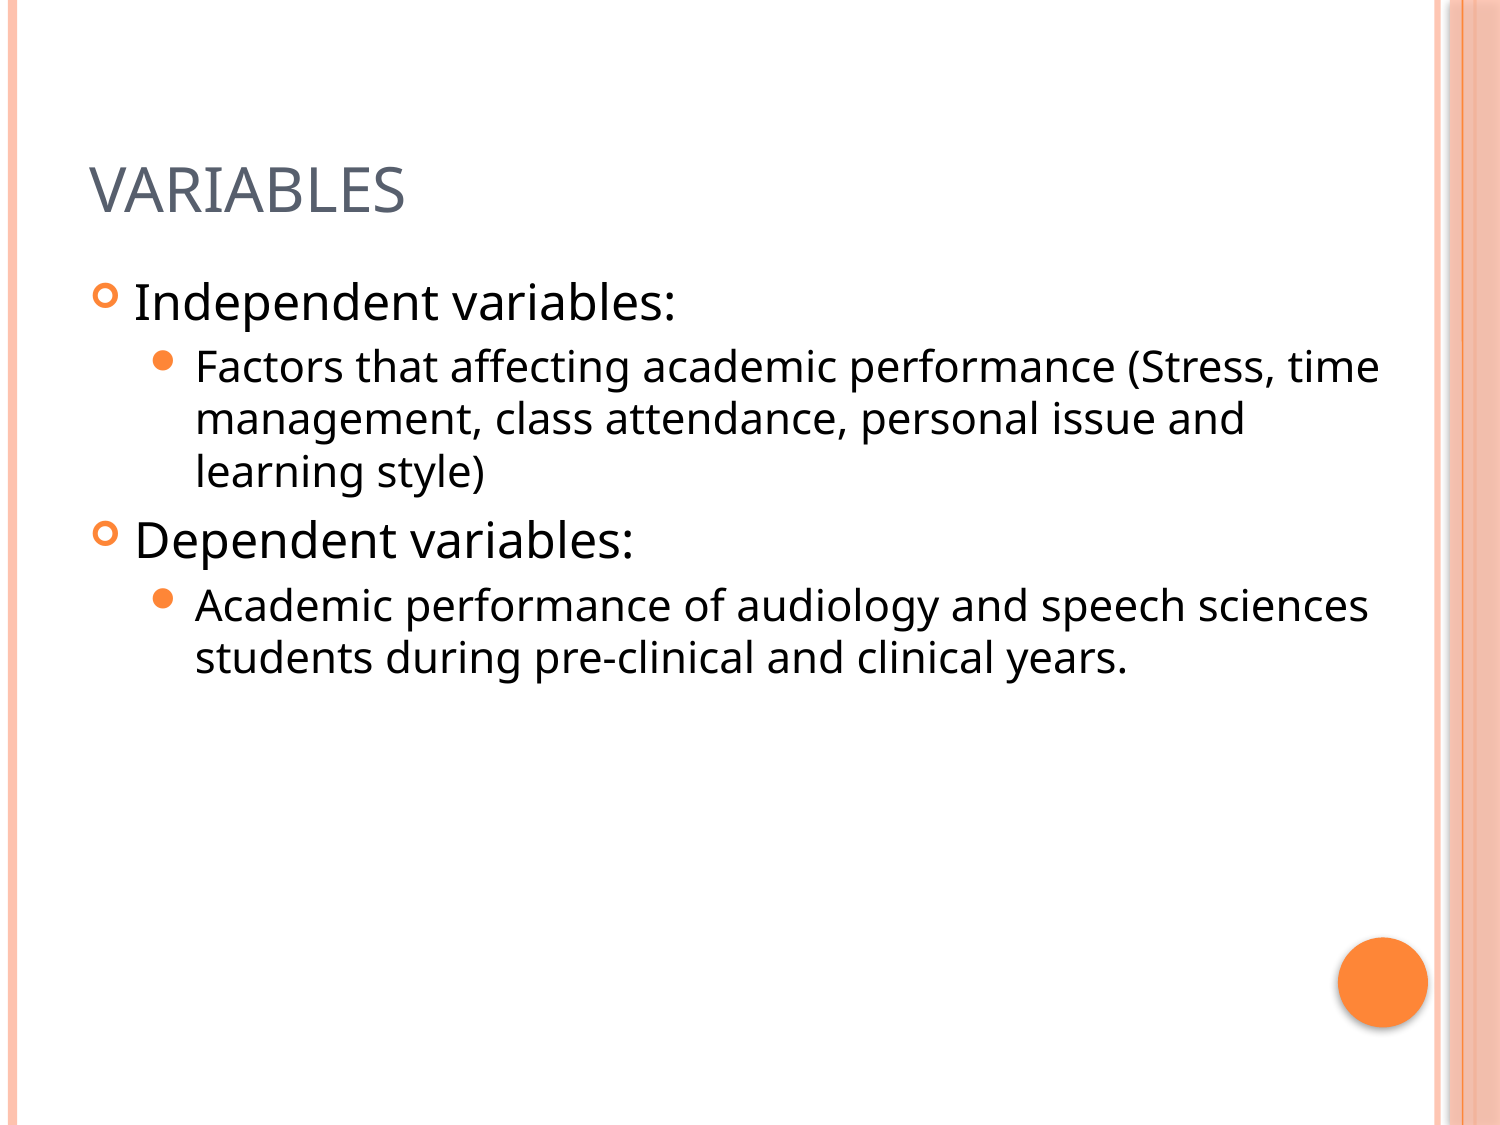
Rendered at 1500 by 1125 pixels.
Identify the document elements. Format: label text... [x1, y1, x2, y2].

list Independent variables: Factors that affecting academic performance (Stress, time management, class attendance, personal issue and learning style) Dependent variables: Academic performance of audiology and speech sciences students during pre-clinical and clinical years. [75, 262, 1425, 1063]
title Variables [75, 45, 1300, 233]
